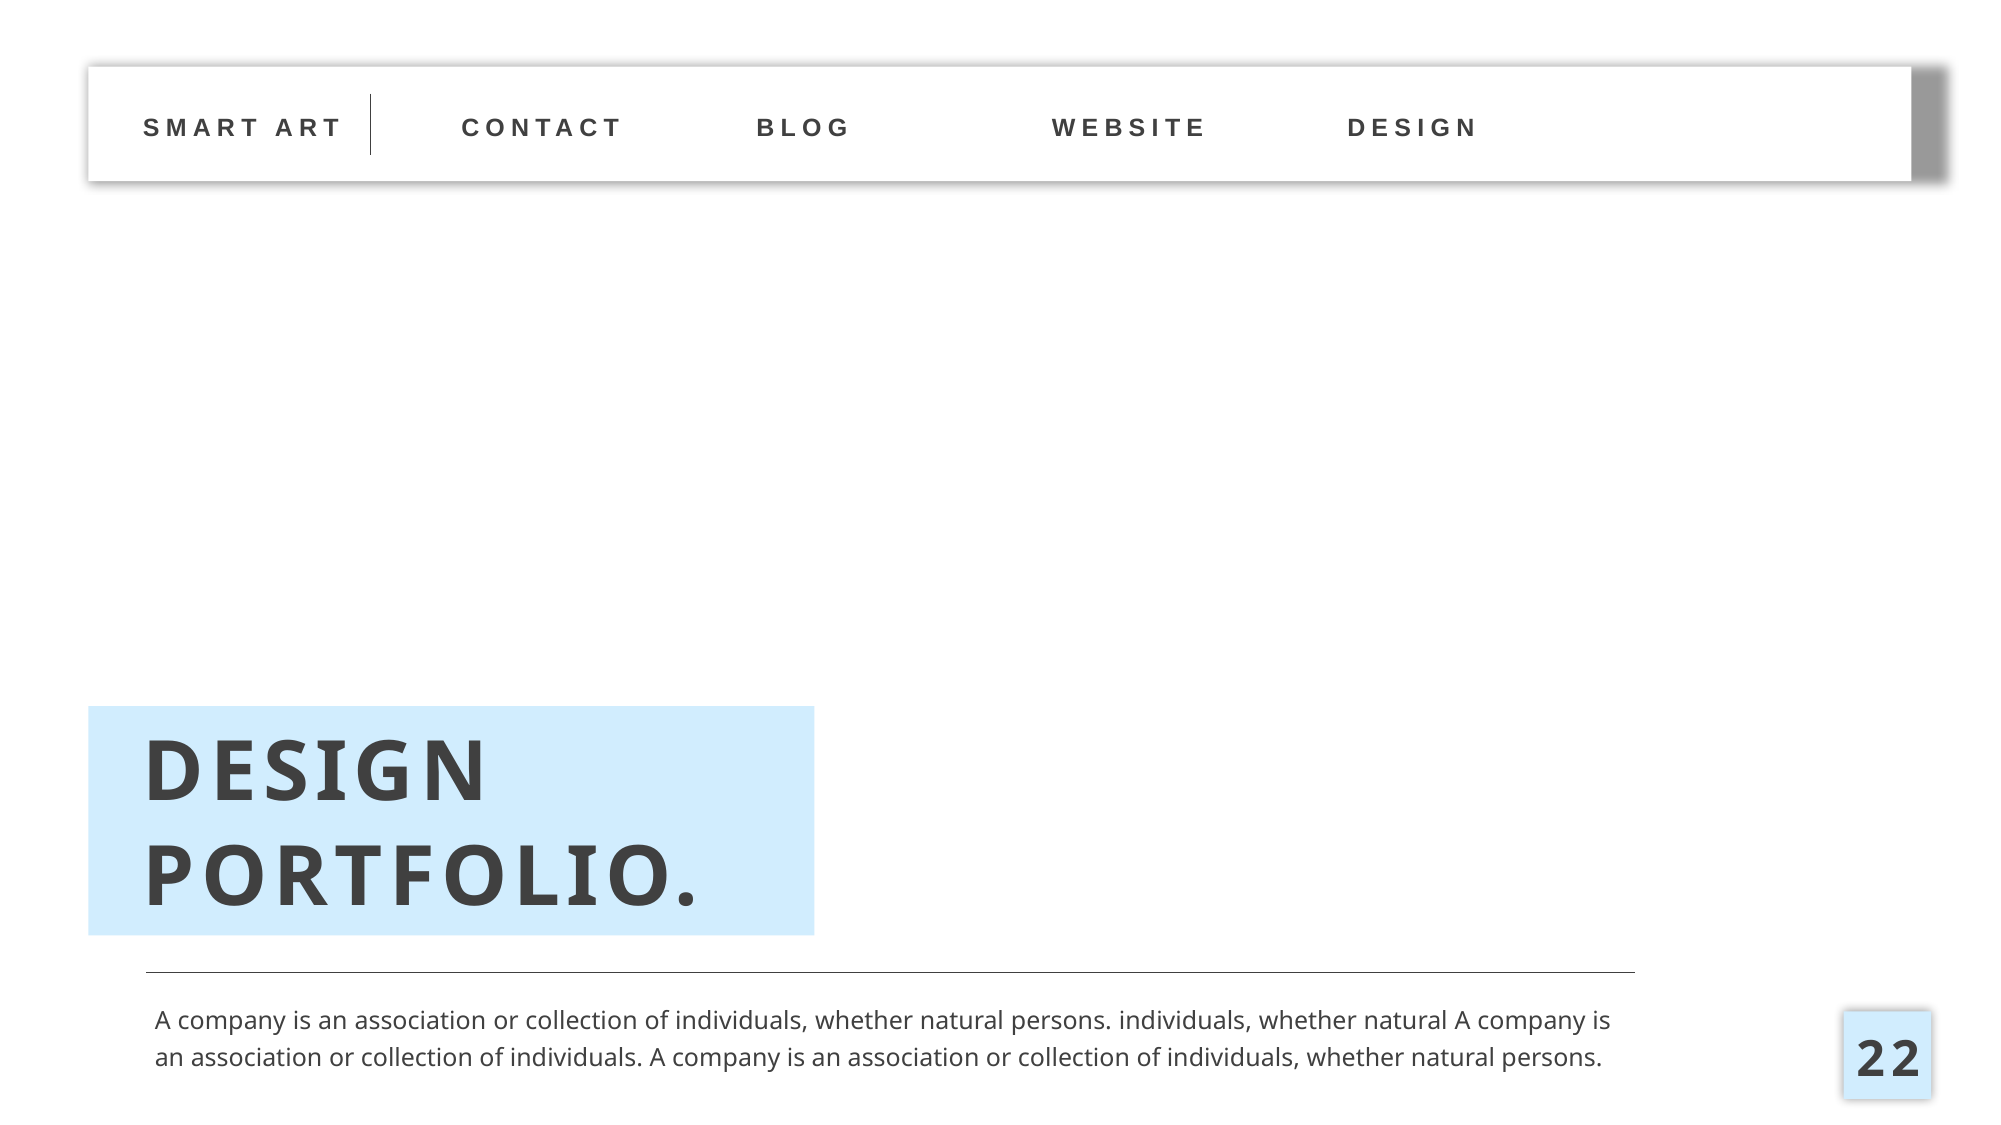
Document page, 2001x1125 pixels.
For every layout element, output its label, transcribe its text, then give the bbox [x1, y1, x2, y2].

text_box A company is an association or collection of individuals, whether natural persons. individuals, whether natural A company is an association or collection of individuals. A company is an association or collection of individuals, whether natural persons. [617, 991, 1629, 1079]
picture [0, 268, 2000, 853]
text_box [87, 853, 395, 936]
text_box A company is an association or collection of individuals, whether natural persons. individuals, whether natural A company is an association or collection of individuals. A company is an association or collection of individuals, whether natural persons. [139, 991, 395, 1079]
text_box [1832, 1011, 1944, 1099]
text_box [88, 66, 1912, 182]
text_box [395, 973, 617, 1125]
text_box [395, 853, 617, 972]
text_box [617, 853, 815, 936]
